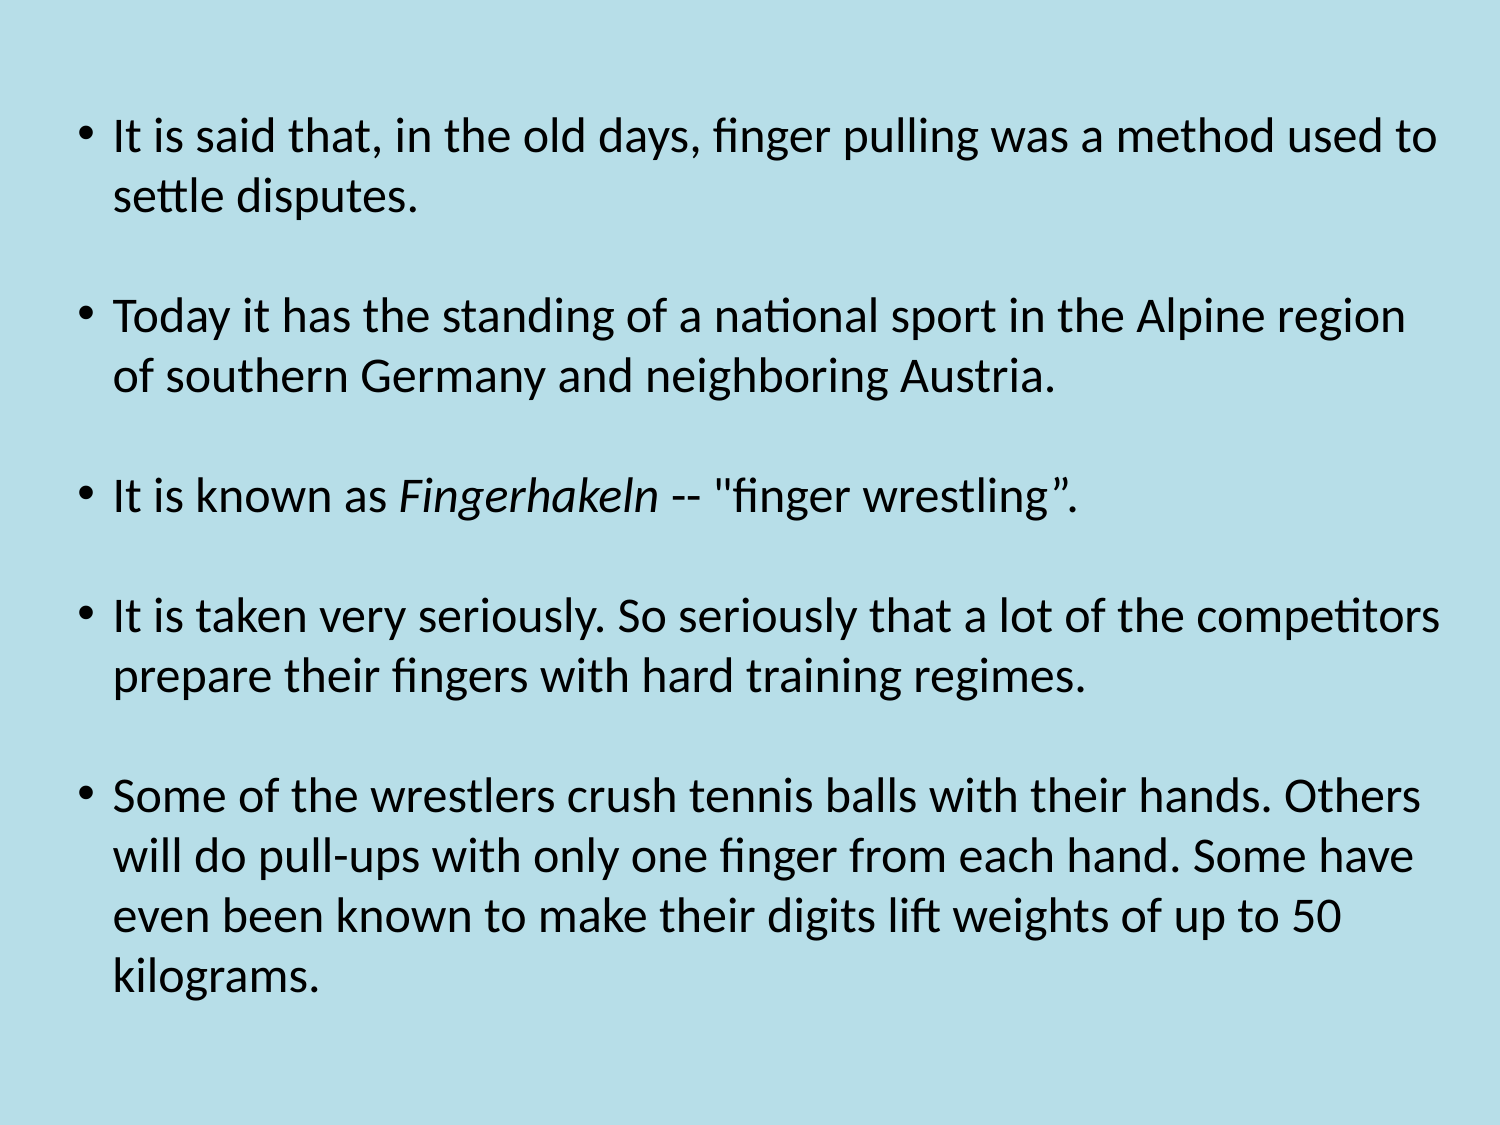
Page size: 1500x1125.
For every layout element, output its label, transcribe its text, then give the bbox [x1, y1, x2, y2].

text_box It is said that, in the old days, finger pulling was a method used to settle disputes. Today it has the standing of a national sport in the Alpine region of southern Germany and neighboring Austria. It is known as Fingerhakeln -- "finger wrestling”. It is taken very seriously. So seriously that a lot of the competitors prepare their fingers with hard training regimes. Some of the wrestlers crush tennis balls with their hands. Others will do pull-ups with only one finger from each hand. Some have even been known to make their digits lift weights of up to 50 kilograms. [62, 95, 1463, 1125]
